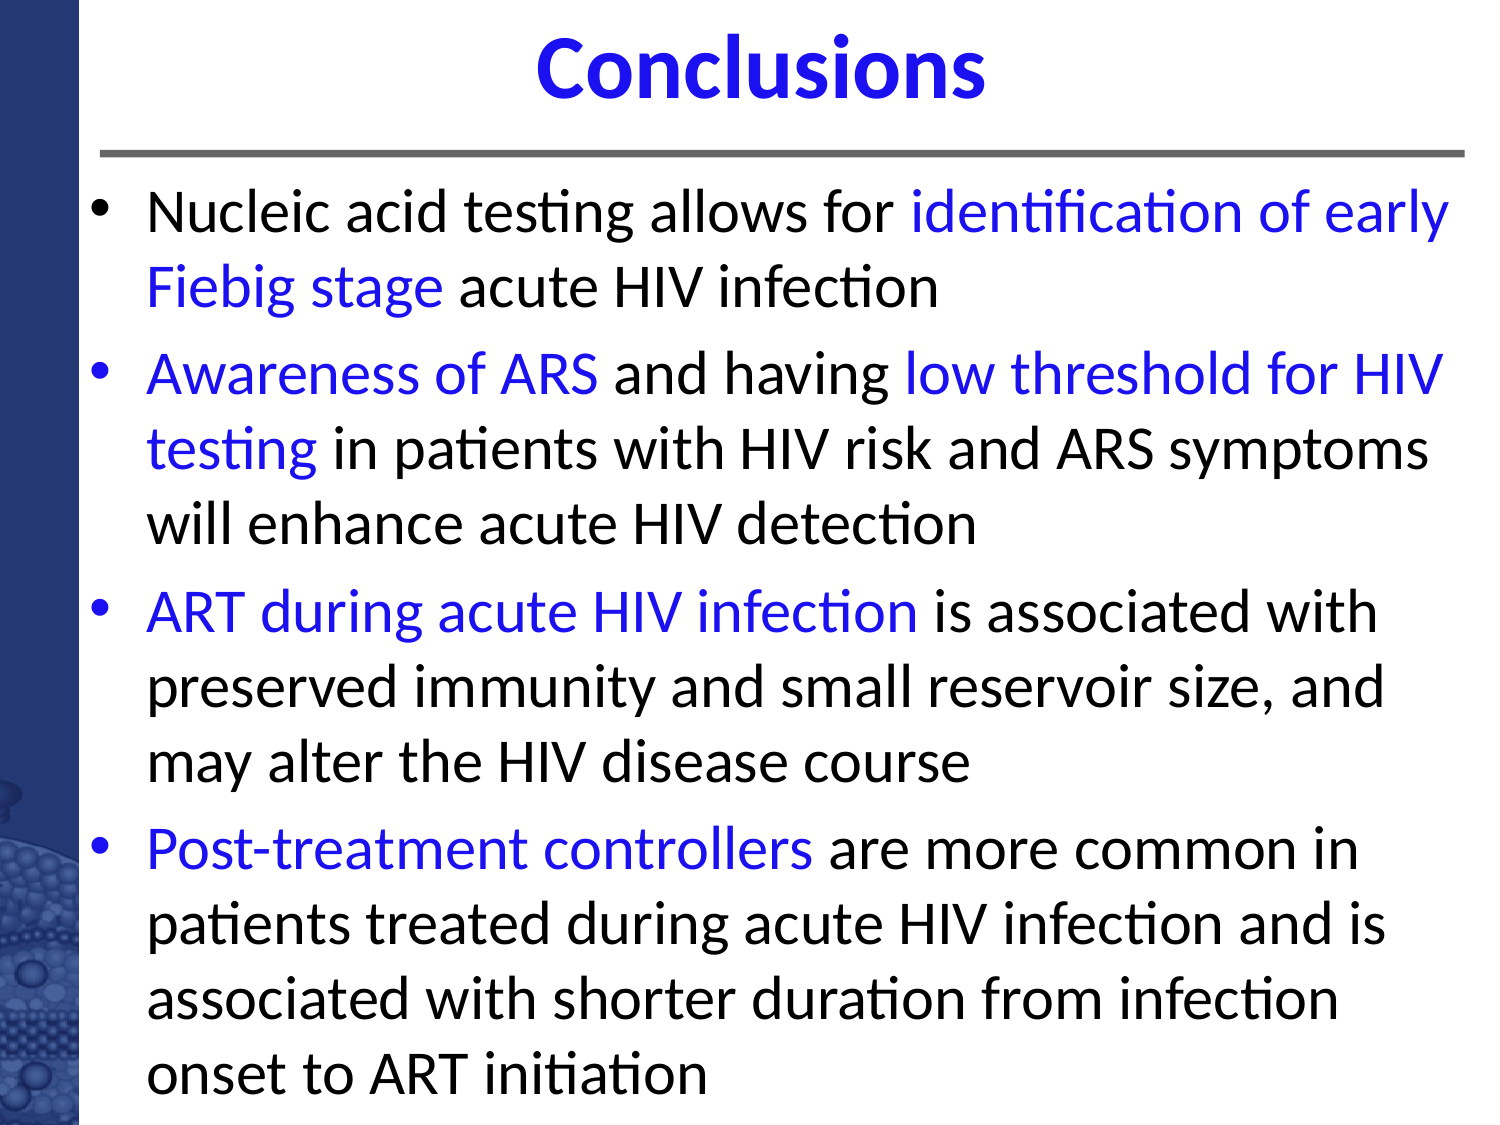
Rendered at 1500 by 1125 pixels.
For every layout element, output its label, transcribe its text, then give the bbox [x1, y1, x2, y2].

list Nucleic acid testing allows for identification of early Fiebig stage acute HIV infection Awareness of ARS and having low threshold for HIV testing in patients with HIV risk and ARS symptoms will enhance acute HIV detection ART during acute HIV infection is associated with preserved immunity and small reservoir size, and may alter the HIV disease course Post-treatment controllers are more common in patients treated during acute HIV infection and is associated with shorter duration from infection onset to ART initiation [75, 162, 1500, 905]
title Conclusions [87, 0, 1438, 162]
picture [0, 0, 79, 1125]
